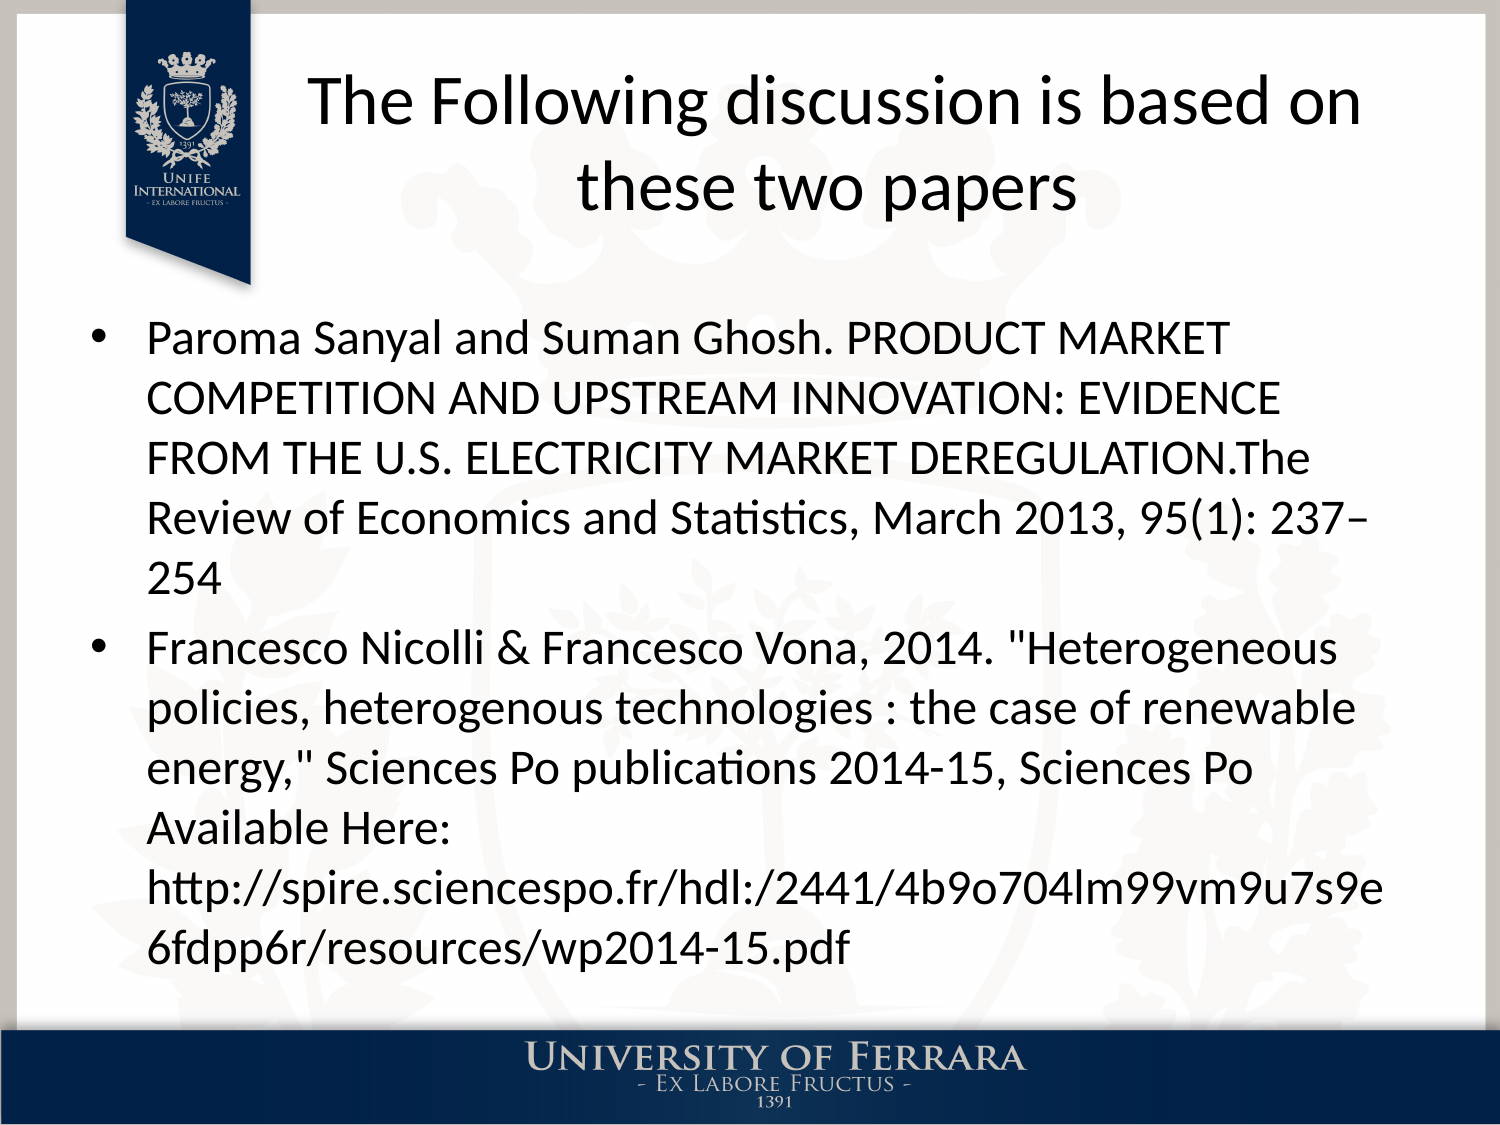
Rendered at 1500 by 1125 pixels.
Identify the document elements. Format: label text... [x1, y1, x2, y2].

list Paroma Sanyal and Suman Ghosh. PRODUCT MARKET COMPETITION AND UPSTREAM INNOVATION: EVIDENCE FROM THE U.S. ELECTRICITY MARKET DEREGULATION.The Review of Economics and Statistics, March 2013, 95(1): 237–254 Francesco Nicolli & Francesco Vona, 2014. "Heterogeneous policies, heterogenous technologies : the case of renewable energy," Sciences Po publications 2014-15, Sciences Po Available Here: http://spire.sciencespo.fr/hdl:/2441/4b9o704lm99vm9u7s9e6fdpp6r/resources/wp2014-15.pdf [75, 297, 1425, 1005]
picture [0, 0, 1500, 1125]
title The Following discussion is based on these two papers [246, 45, 1425, 233]
